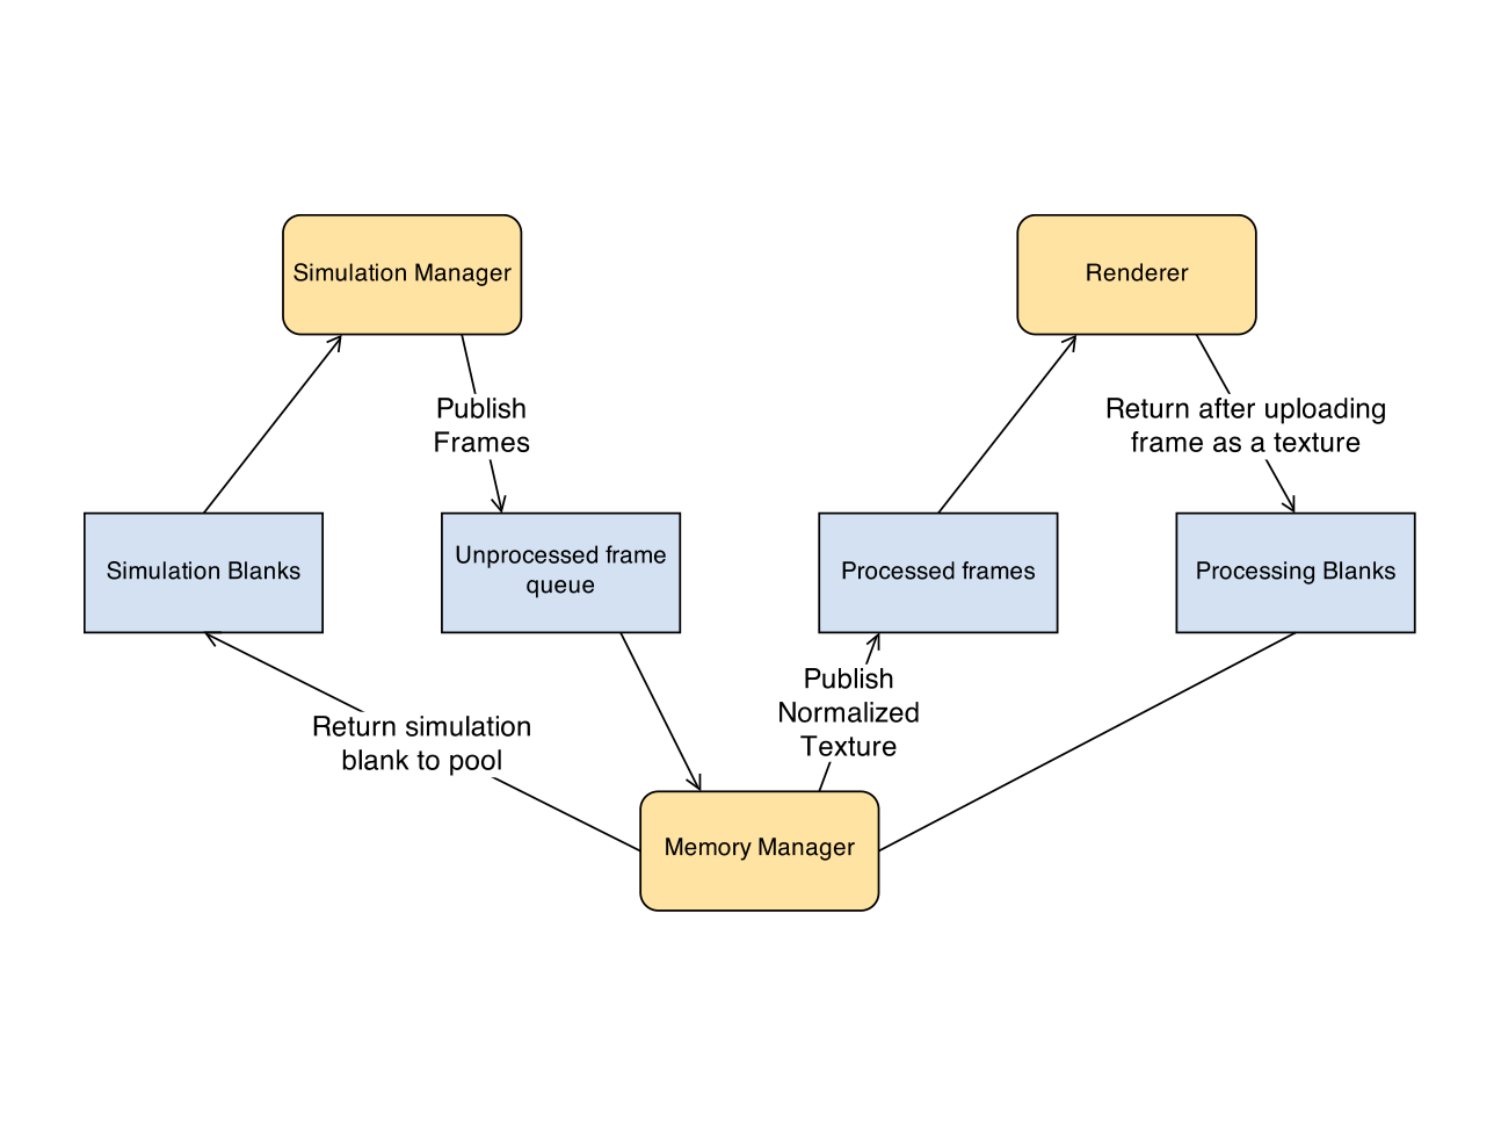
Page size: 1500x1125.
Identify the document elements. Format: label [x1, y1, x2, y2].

picture [49, 198, 1450, 927]
